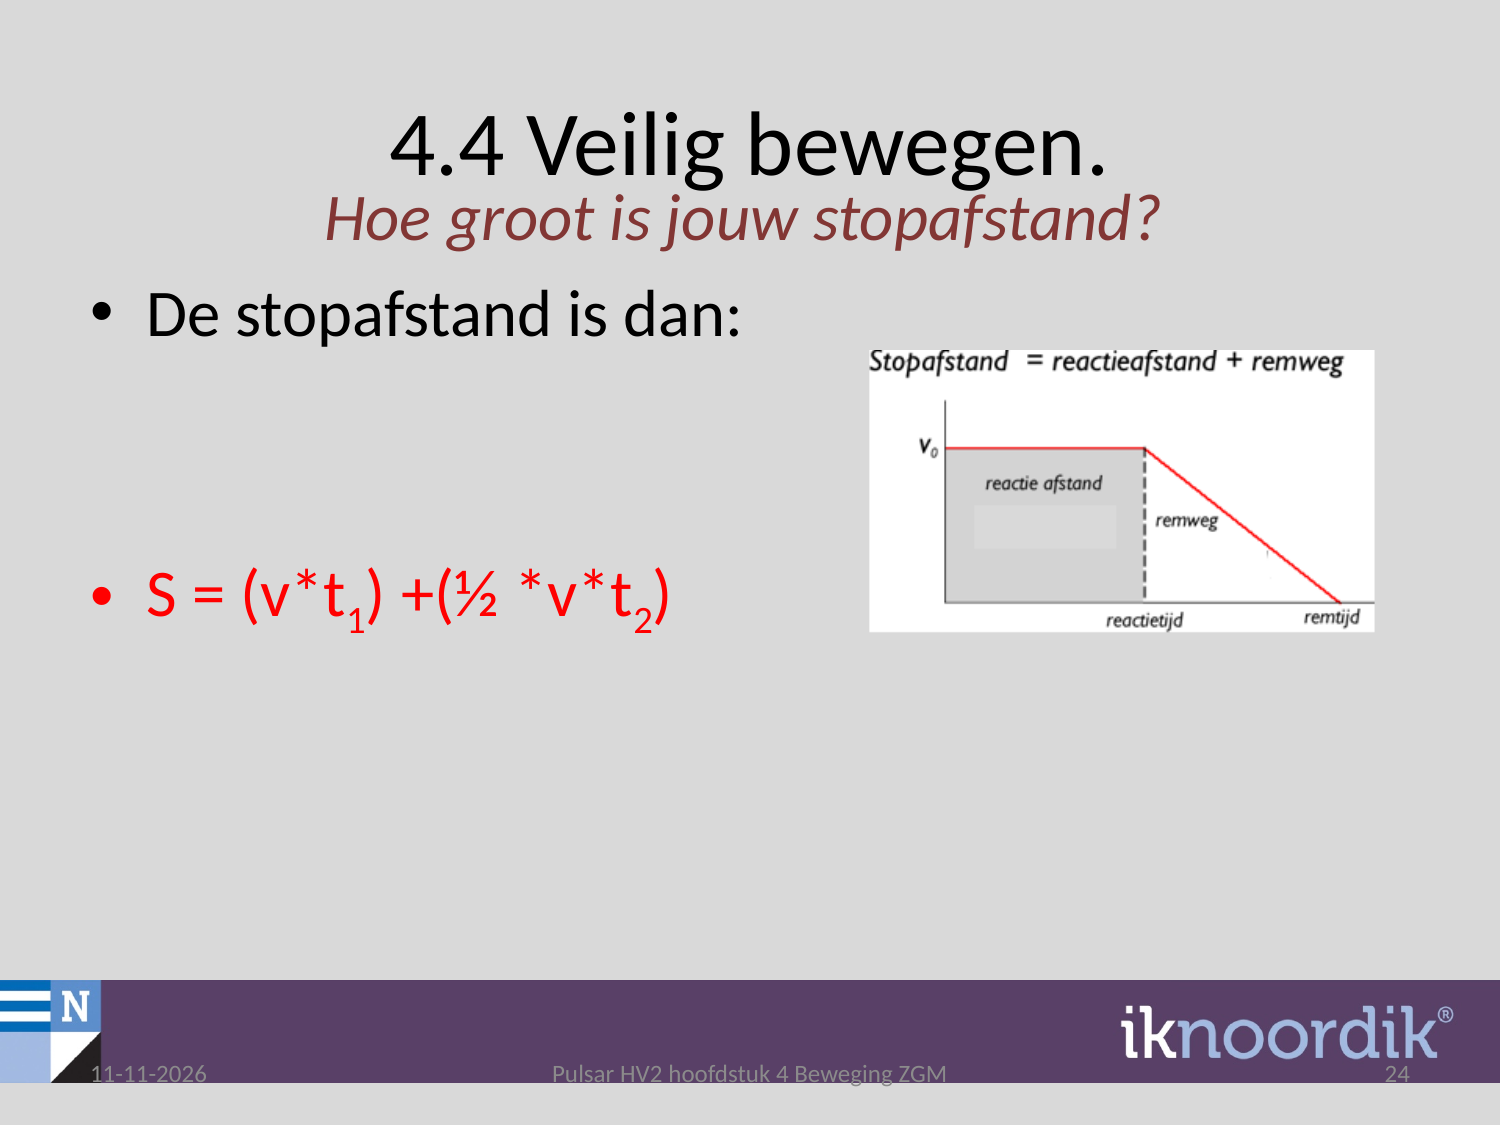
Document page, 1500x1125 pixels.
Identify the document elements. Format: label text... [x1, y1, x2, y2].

footer Pulsar HV2 hoofdstuk 4 Beweging ZGM [512, 1042, 988, 1103]
list De stopafstand is dan: S = (v*t1) +(½ *v*t2) [74, 262, 1426, 1006]
slide_number 24 [1074, 1042, 1425, 1103]
text_box Hoe groot is jouw stopafstand? [309, 166, 1191, 262]
picture [867, 350, 1378, 634]
picture [0, 980, 1500, 1083]
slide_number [75, 1042, 425, 1103]
title 4.4 Veilig bewegen. [74, 44, 1426, 233]
